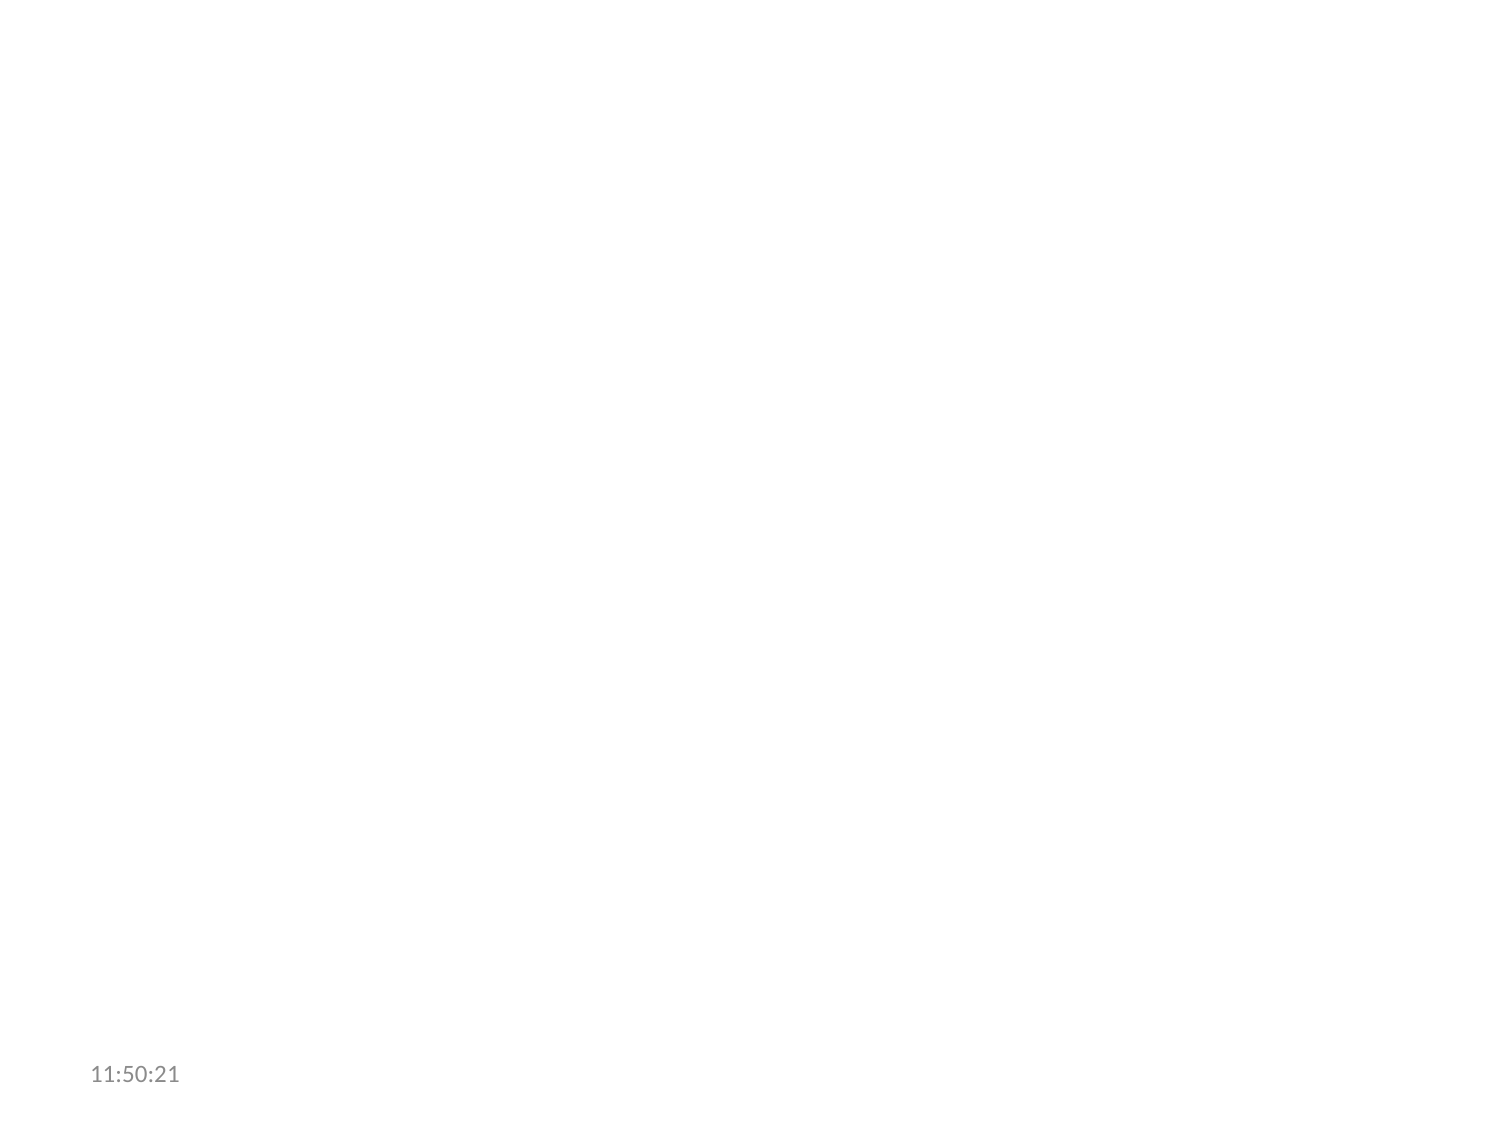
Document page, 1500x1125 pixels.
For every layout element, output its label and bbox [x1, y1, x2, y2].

slide_number [75, 1042, 425, 1103]
